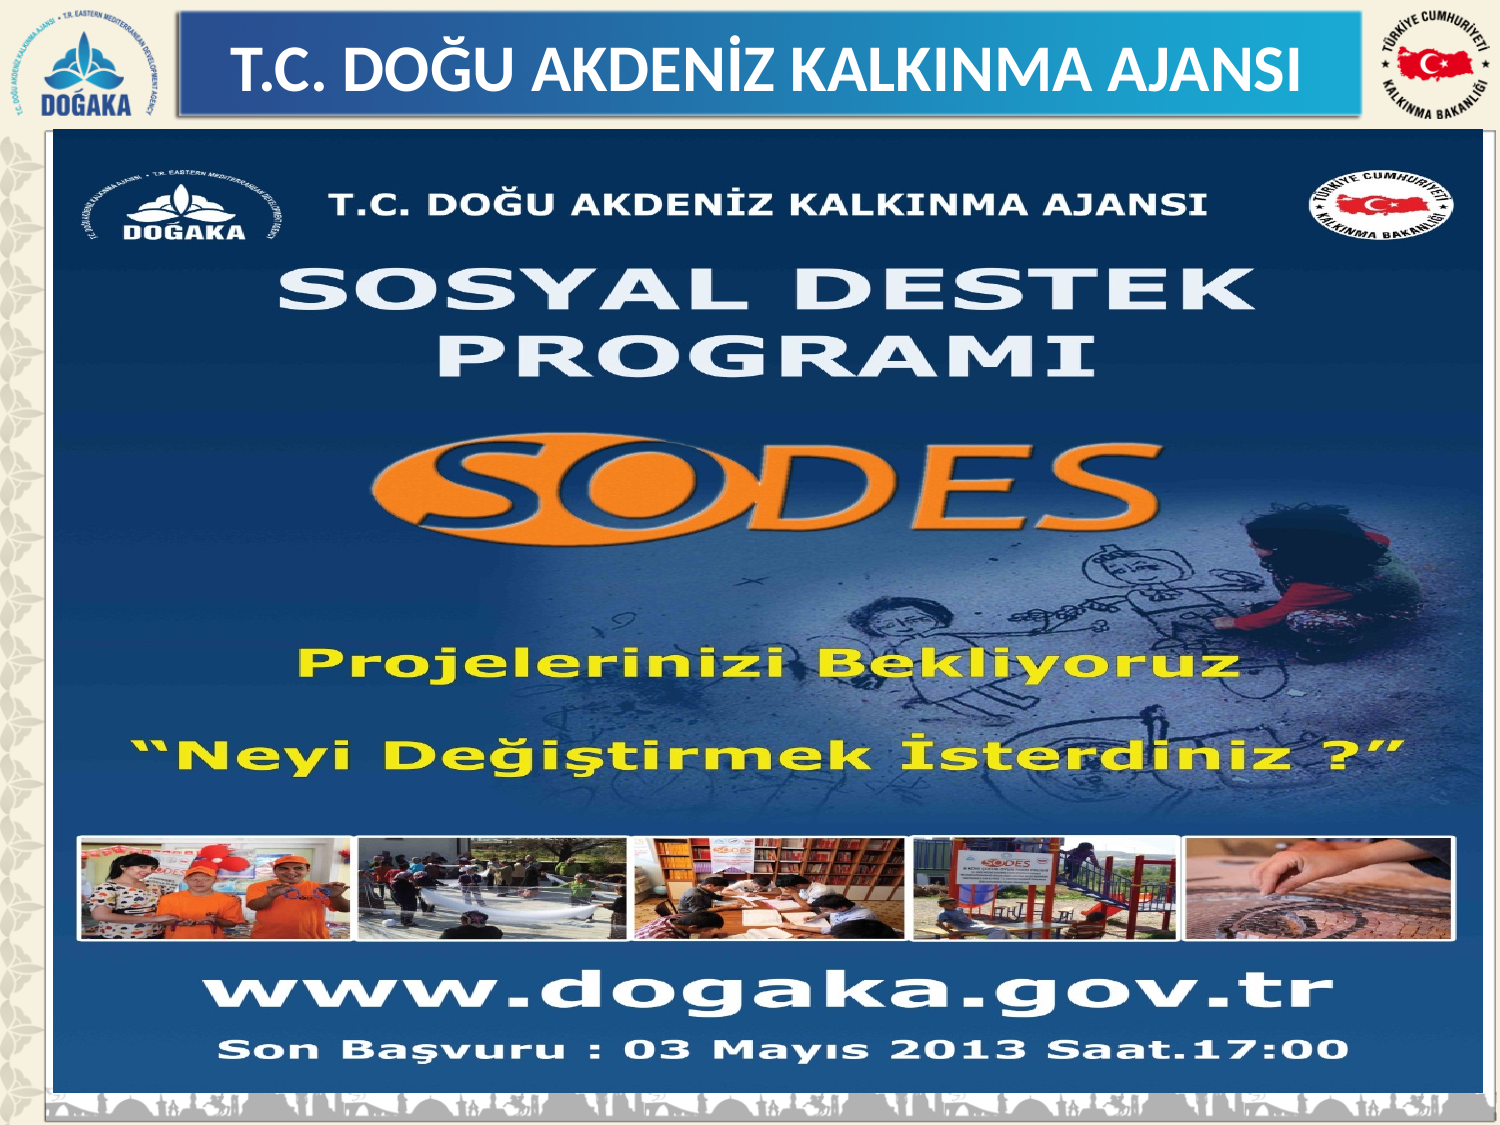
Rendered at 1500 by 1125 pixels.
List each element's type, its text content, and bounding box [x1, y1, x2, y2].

text_box T.C. DOĞU AKDENİZ KALKINMA AJANSI [171, 17, 1365, 112]
picture [0, 0, 1500, 1125]
